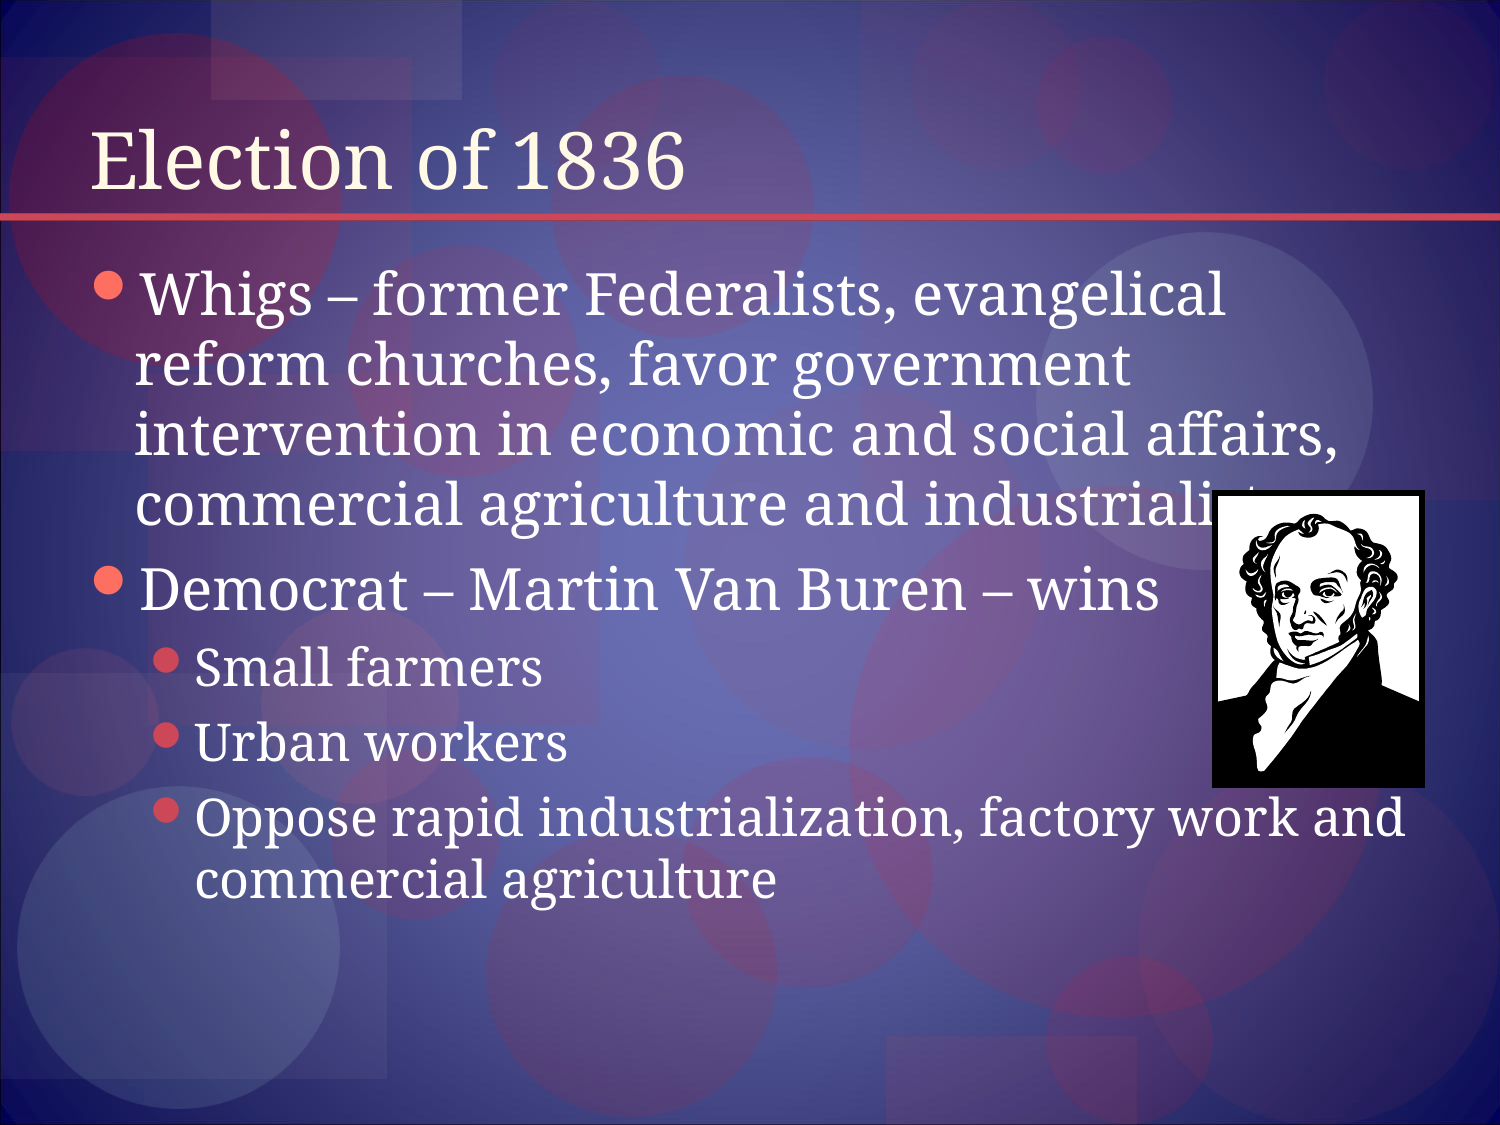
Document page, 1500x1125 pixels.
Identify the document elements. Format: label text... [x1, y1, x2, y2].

picture [0, 0, 1500, 1125]
text_box Whigs – former Federalists, evangelical reform churches, favor government intervention in economic and social affairs, commercial agriculture and industrialists Democrat – Martin Van Buren – wins Small farmers Urban workers Oppose rapid industrialization, factory work and commercial agriculture [74, 249, 1425, 1000]
text_box Election of 1836 [74, 26, 1425, 214]
